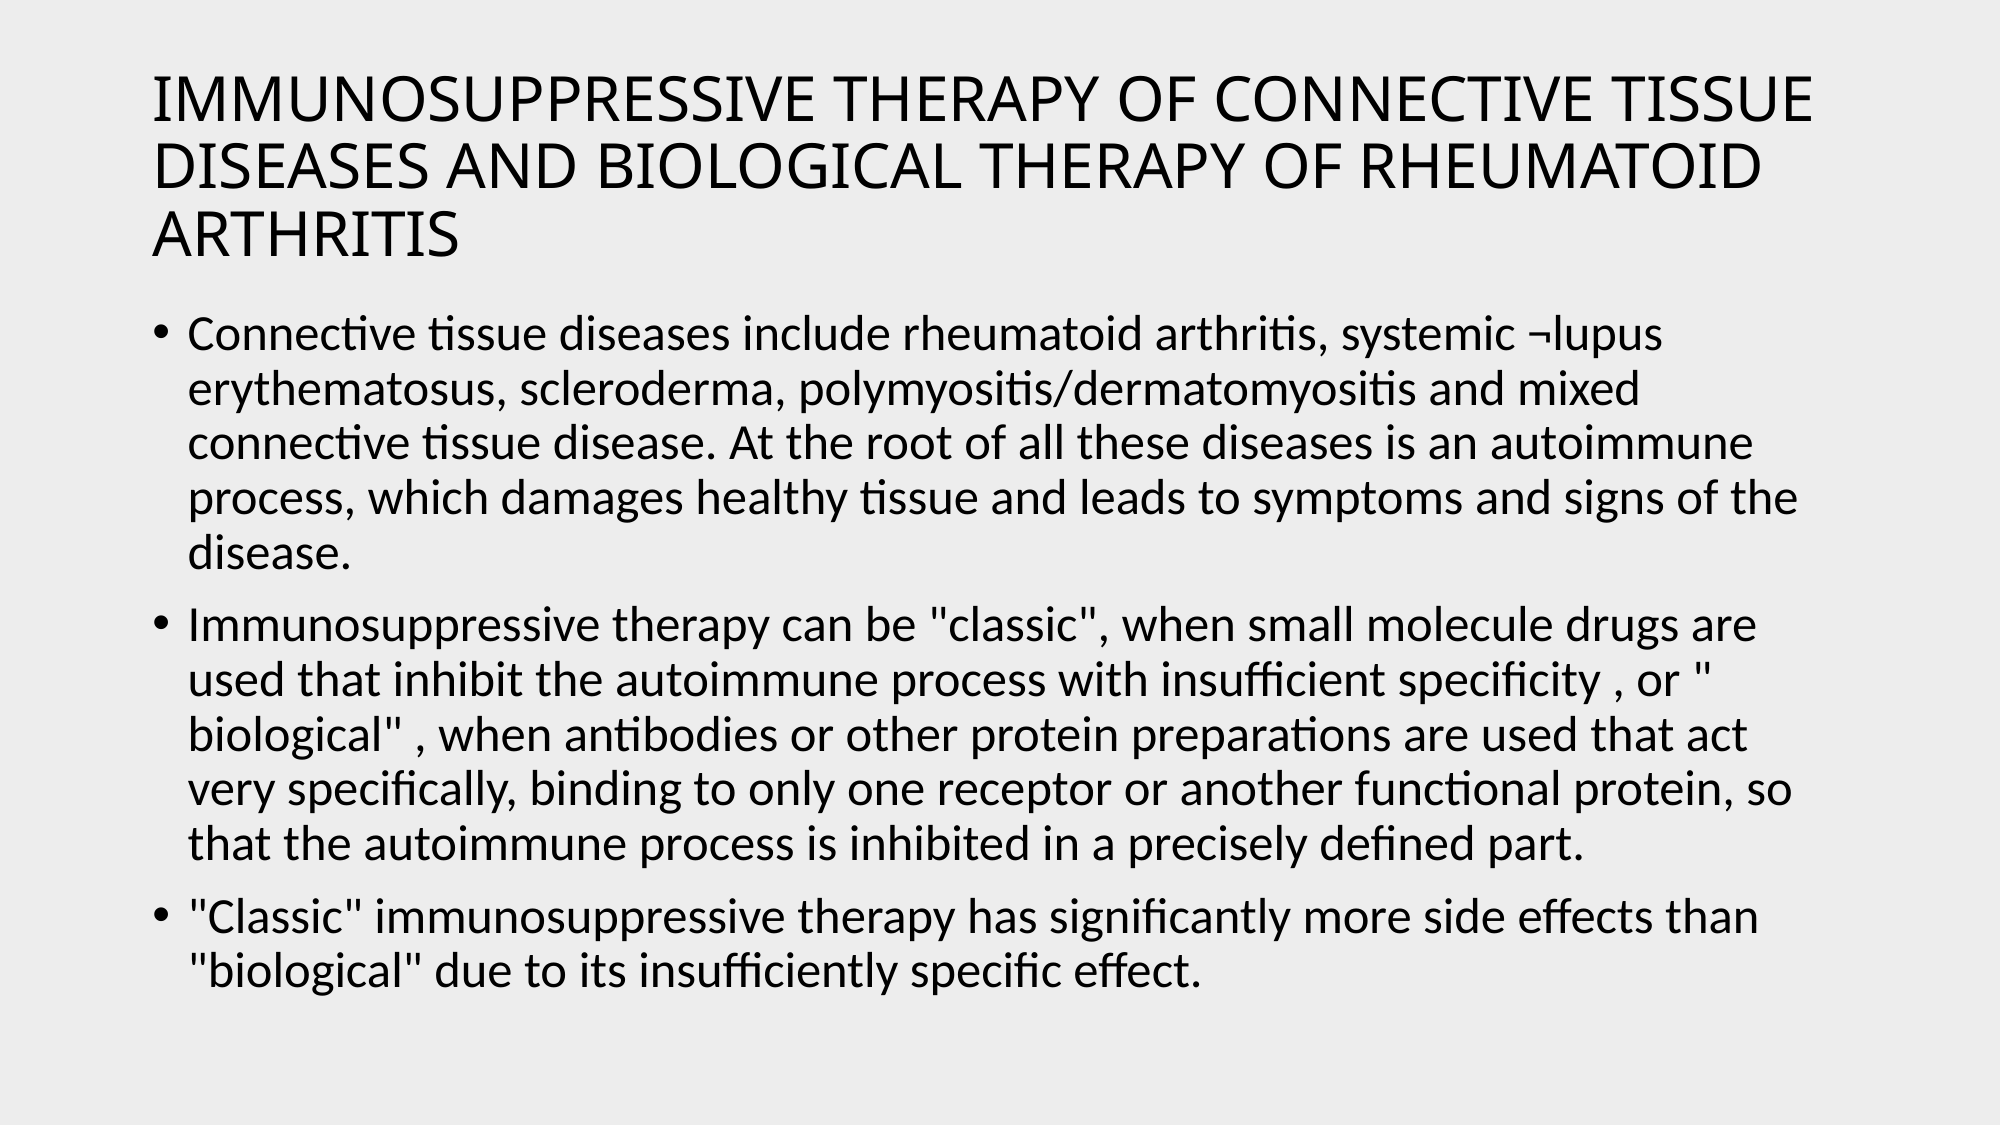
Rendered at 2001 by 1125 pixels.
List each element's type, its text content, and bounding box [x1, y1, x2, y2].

list Connective tissue diseases include rheumatoid arthritis, systemic ¬lupus erythematosus, scleroderma, polymyositis/dermatomyositis and mixed connective tissue disease. At the root of all these diseases is an autoimmune process, which damages healthy tissue and leads to symptoms and signs of the disease. Immunosuppressive therapy can be "classic", when small molecule drugs are used that inhibit the autoimmune process with insufficient specificity , or " biological" , when antibodies or other protein preparations are used that act very specifically, binding to only one receptor or another functional protein, so that the autoimmune process is inhibited in a precisely defined part. "Classic" immunosuppressive therapy has significantly more side effects than "biological" due to its insufficiently specific effect. [137, 299, 1863, 1014]
title IMMUNOSUPPRESSIVE THERAPY OF CONNECTIVE TISSUE DISEASES AND BIOLOGICAL THERAPY OF RHEUMATOID ARTHRITIS [137, 59, 1863, 278]
